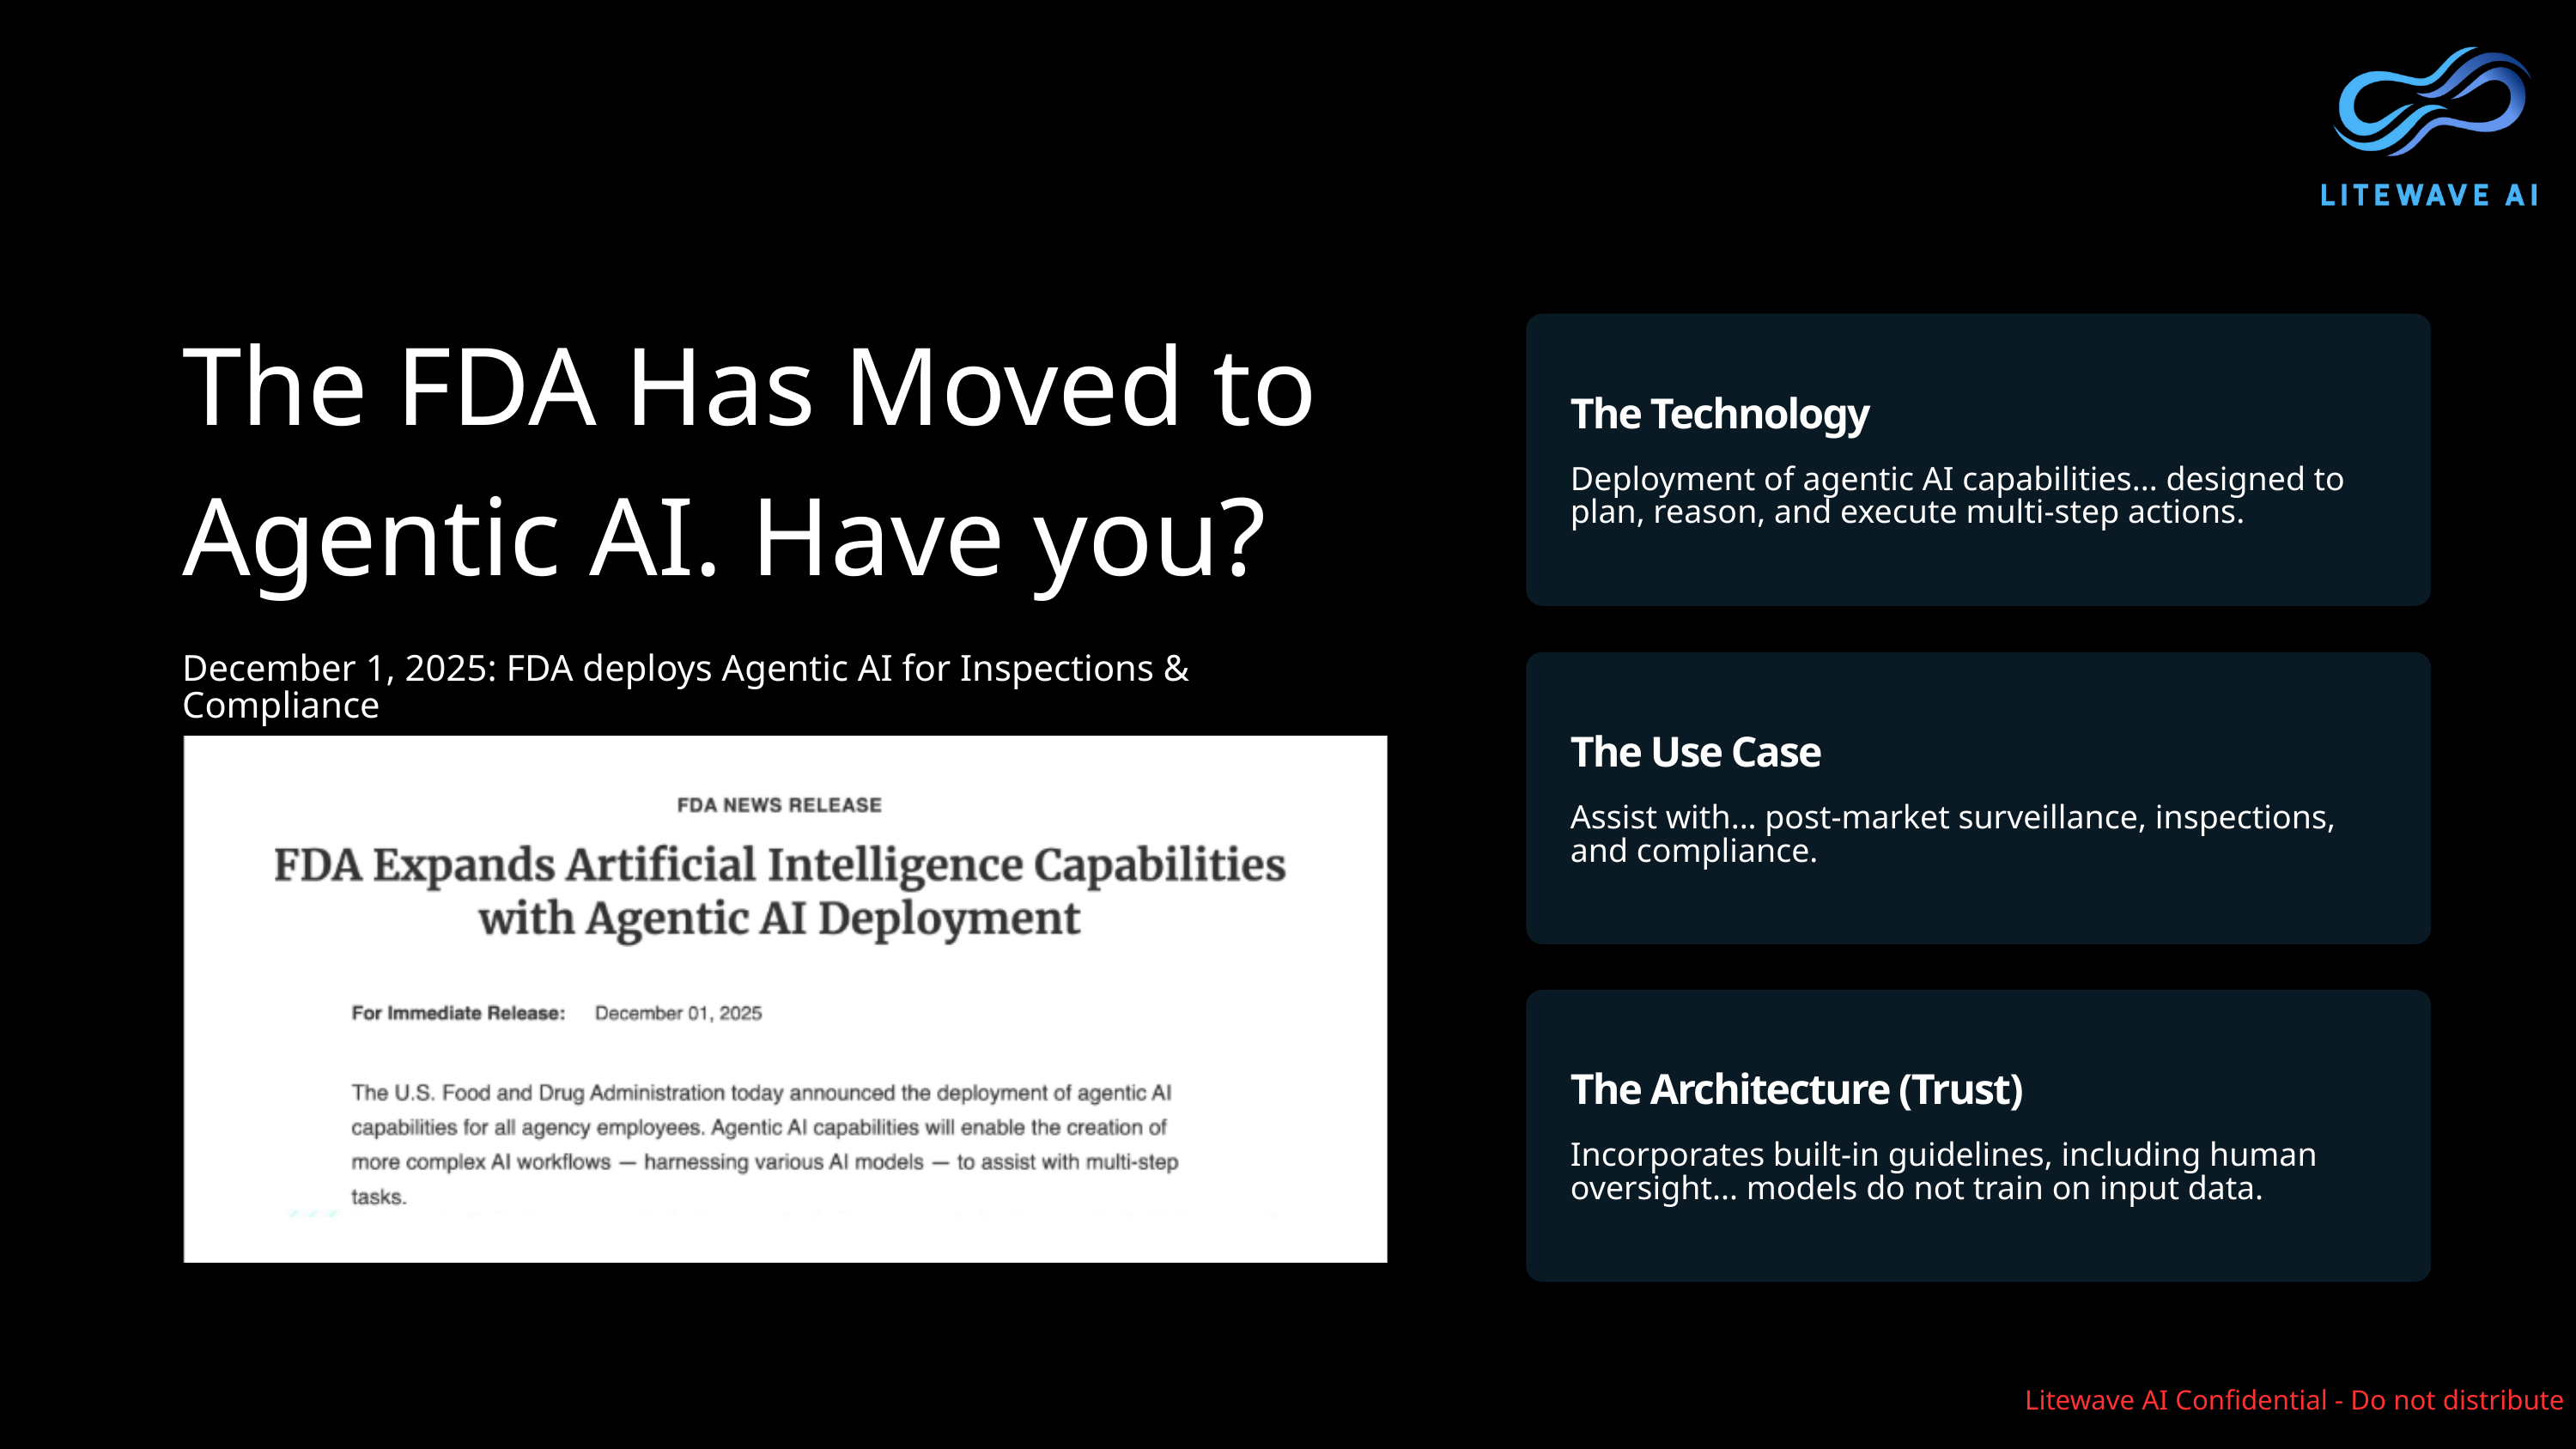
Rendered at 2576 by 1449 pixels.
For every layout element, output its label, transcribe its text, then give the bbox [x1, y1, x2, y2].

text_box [1526, 652, 2432, 945]
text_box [1526, 313, 2432, 606]
text_box [2321, 0, 2542, 215]
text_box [1526, 989, 2432, 1282]
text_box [181, 736, 1388, 1263]
text_box Litewave AI Confidential - Do not distribute [1826, 1378, 2566, 1416]
text_box December 1, 2025: FDA deploys Agentic AI for Inspections & Compliance [182, 651, 1388, 725]
text_box The FDA Has Moved to Agentic AI. Have you? [182, 296, 1473, 597]
